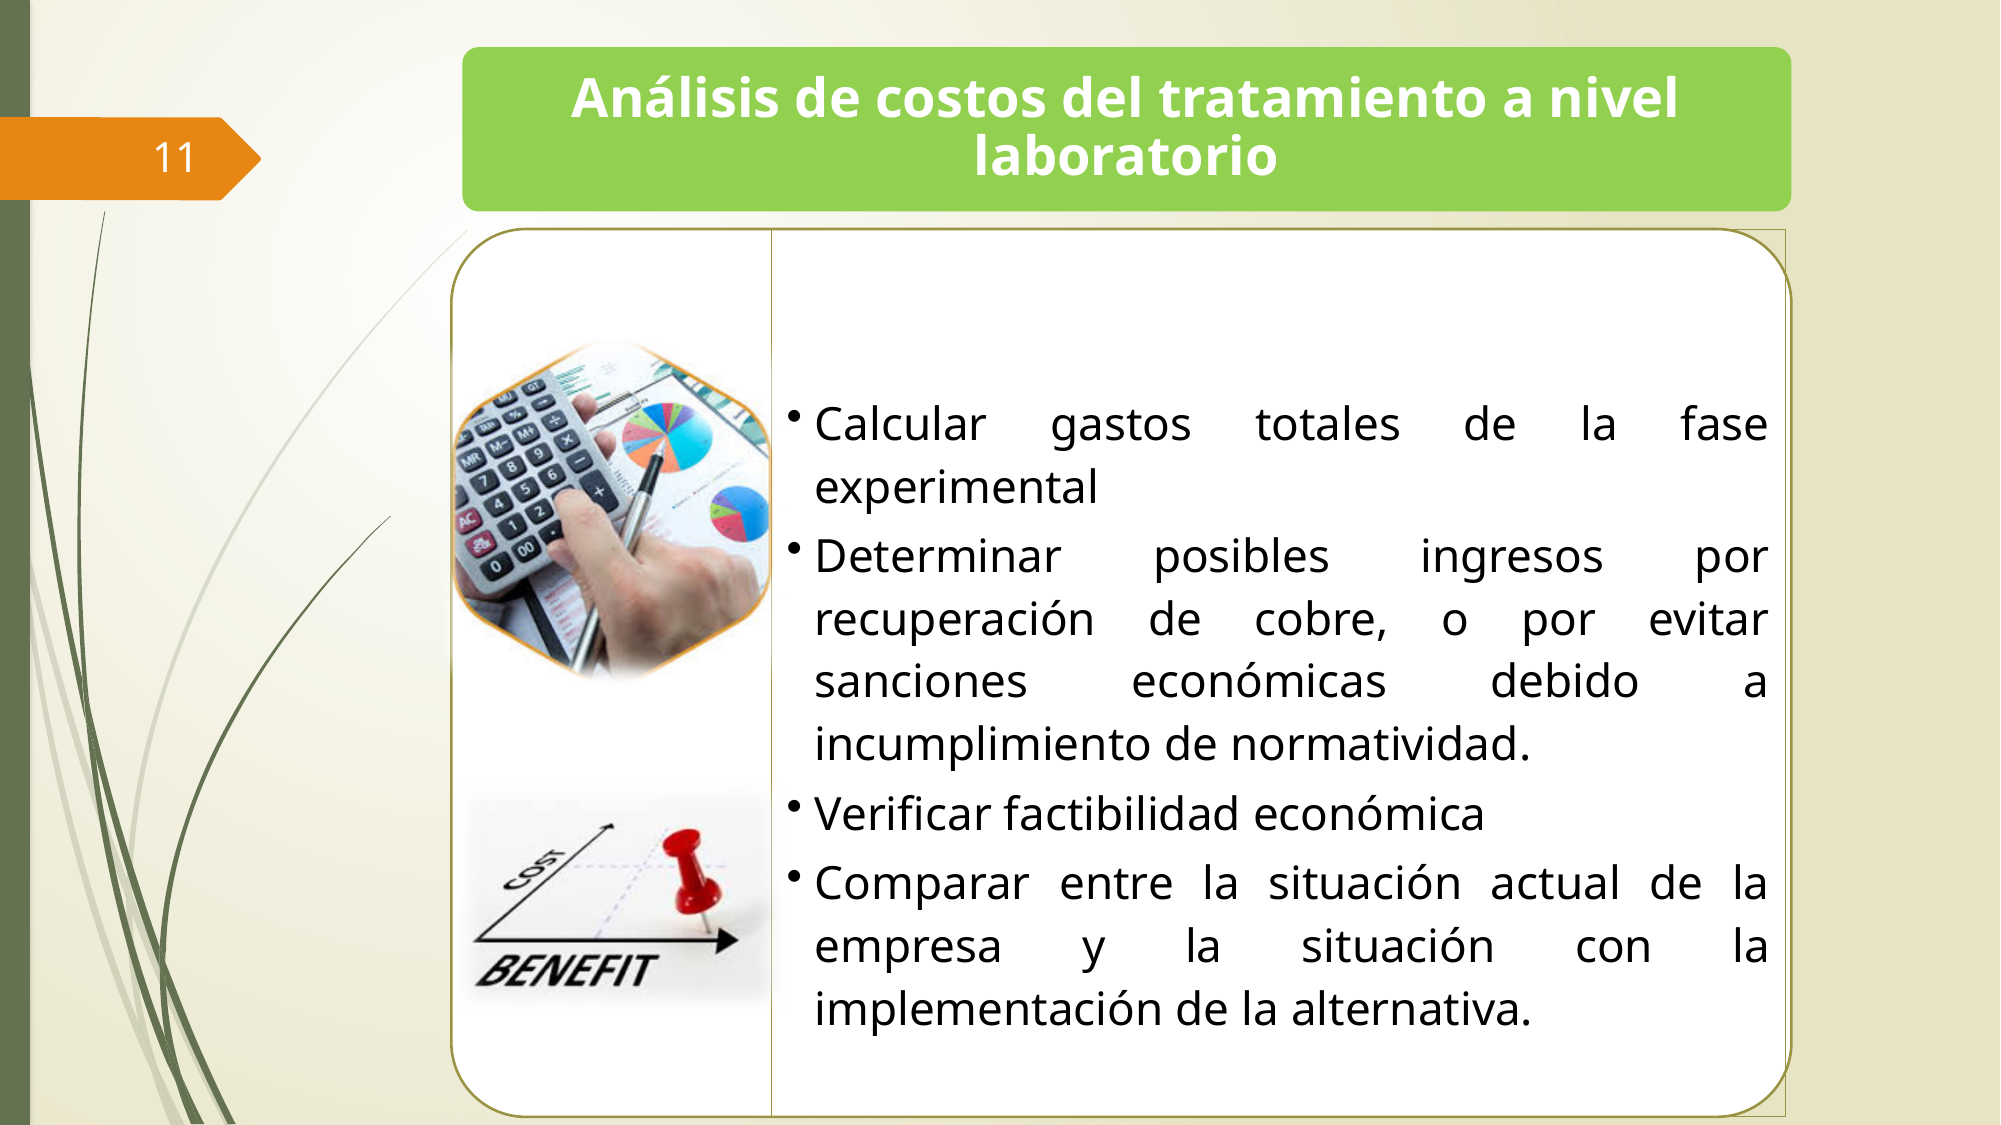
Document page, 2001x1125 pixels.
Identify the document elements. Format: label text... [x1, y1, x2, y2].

picture [450, 776, 788, 1017]
picture [434, 337, 789, 687]
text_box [462, 46, 1792, 212]
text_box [451, 228, 1792, 1118]
slide_number 11 [87, 129, 216, 190]
